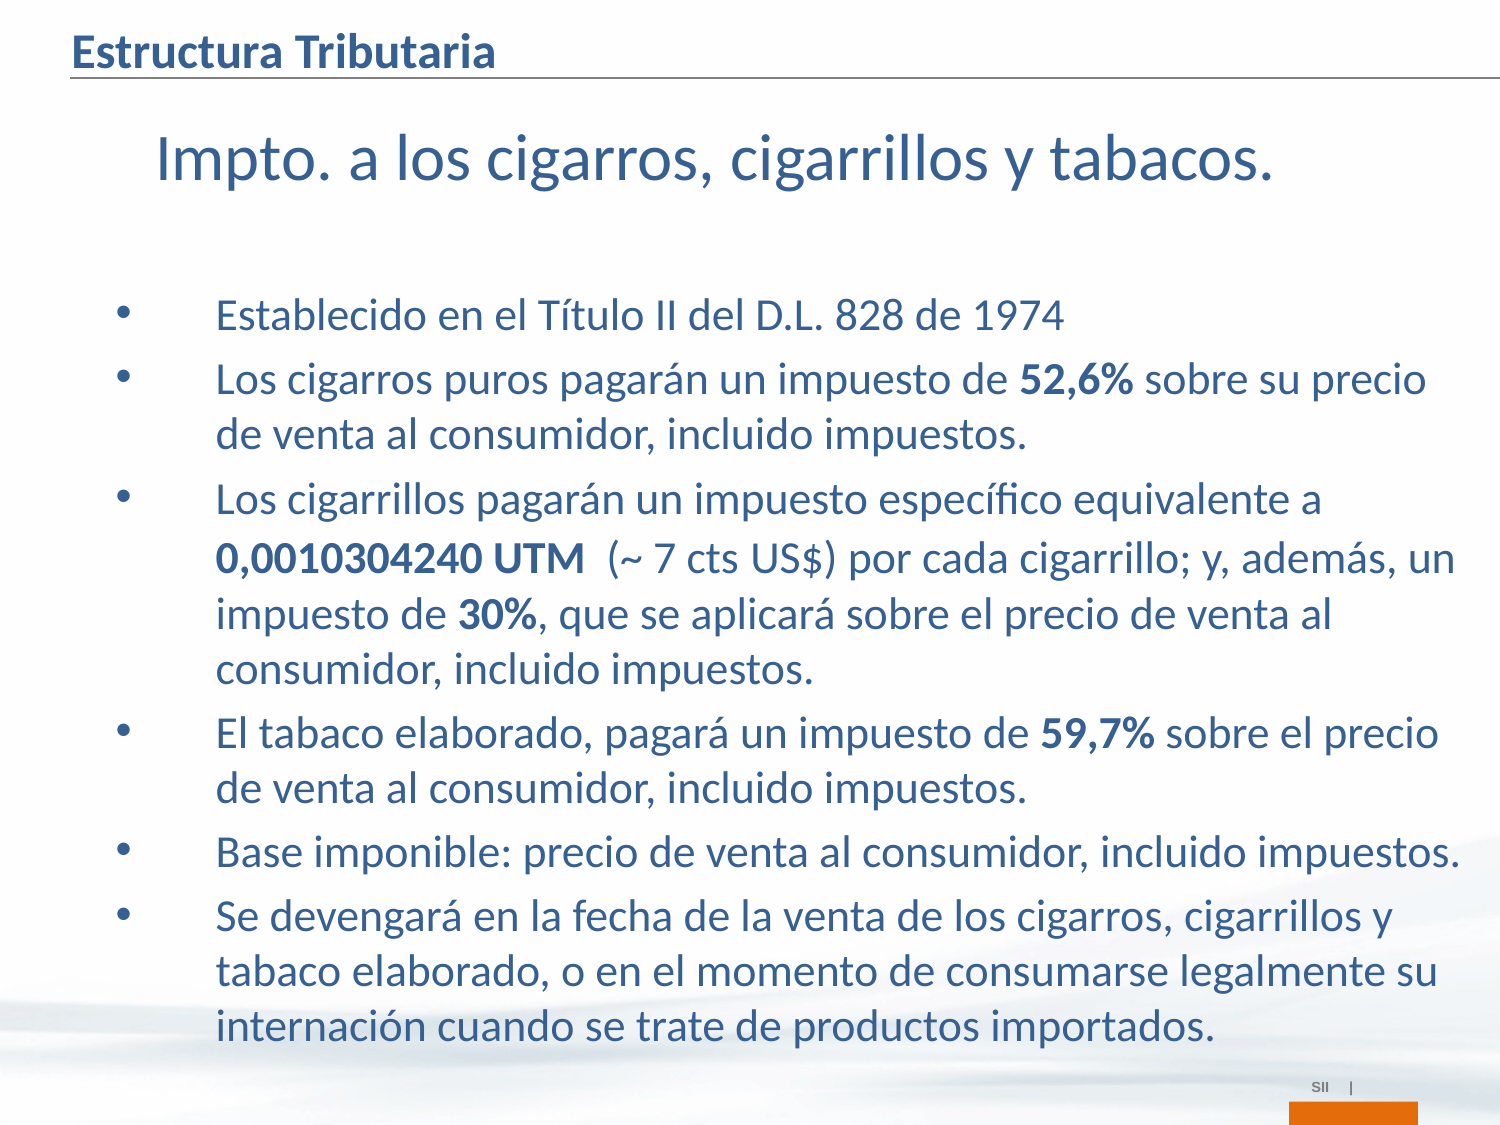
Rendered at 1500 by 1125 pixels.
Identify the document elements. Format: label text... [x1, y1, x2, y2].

text_box Impto. a los cigarros, cigarrillos y tabacos. [78, 91, 1354, 217]
picture [0, 0, 1500, 1125]
text_box Estructura Tributaria [56, 10, 512, 86]
text_box Establecido en el Título II del D.L. 828 de 1974 Los cigarros puros pagarán un impuesto de 52,6% sobre su precio de venta al consumidor, incluido impuestos. Los cigarrillos pagarán un impuesto específico equivalente a 0,0010304240 UTM (~ 7 cts US$) por cada cigarrillo; y, además, un impuesto de 30%, que se aplicará sobre el precio de venta al consumidor, incluido impuestos. El tabaco elaborado, pagará un impuesto de 59,7% sobre el precio de venta al consumidor, incluido impuestos. Base imponible: precio de venta al consumidor, incluido impuestos. Se devengará en la fecha de la venta de los cigarros, cigarrillos y tabaco elaborado, o en el momento de consumarse legalmente su internación cuando se trate de productos importados. [100, 277, 1497, 1102]
text_box [1287, 1102, 1420, 1125]
